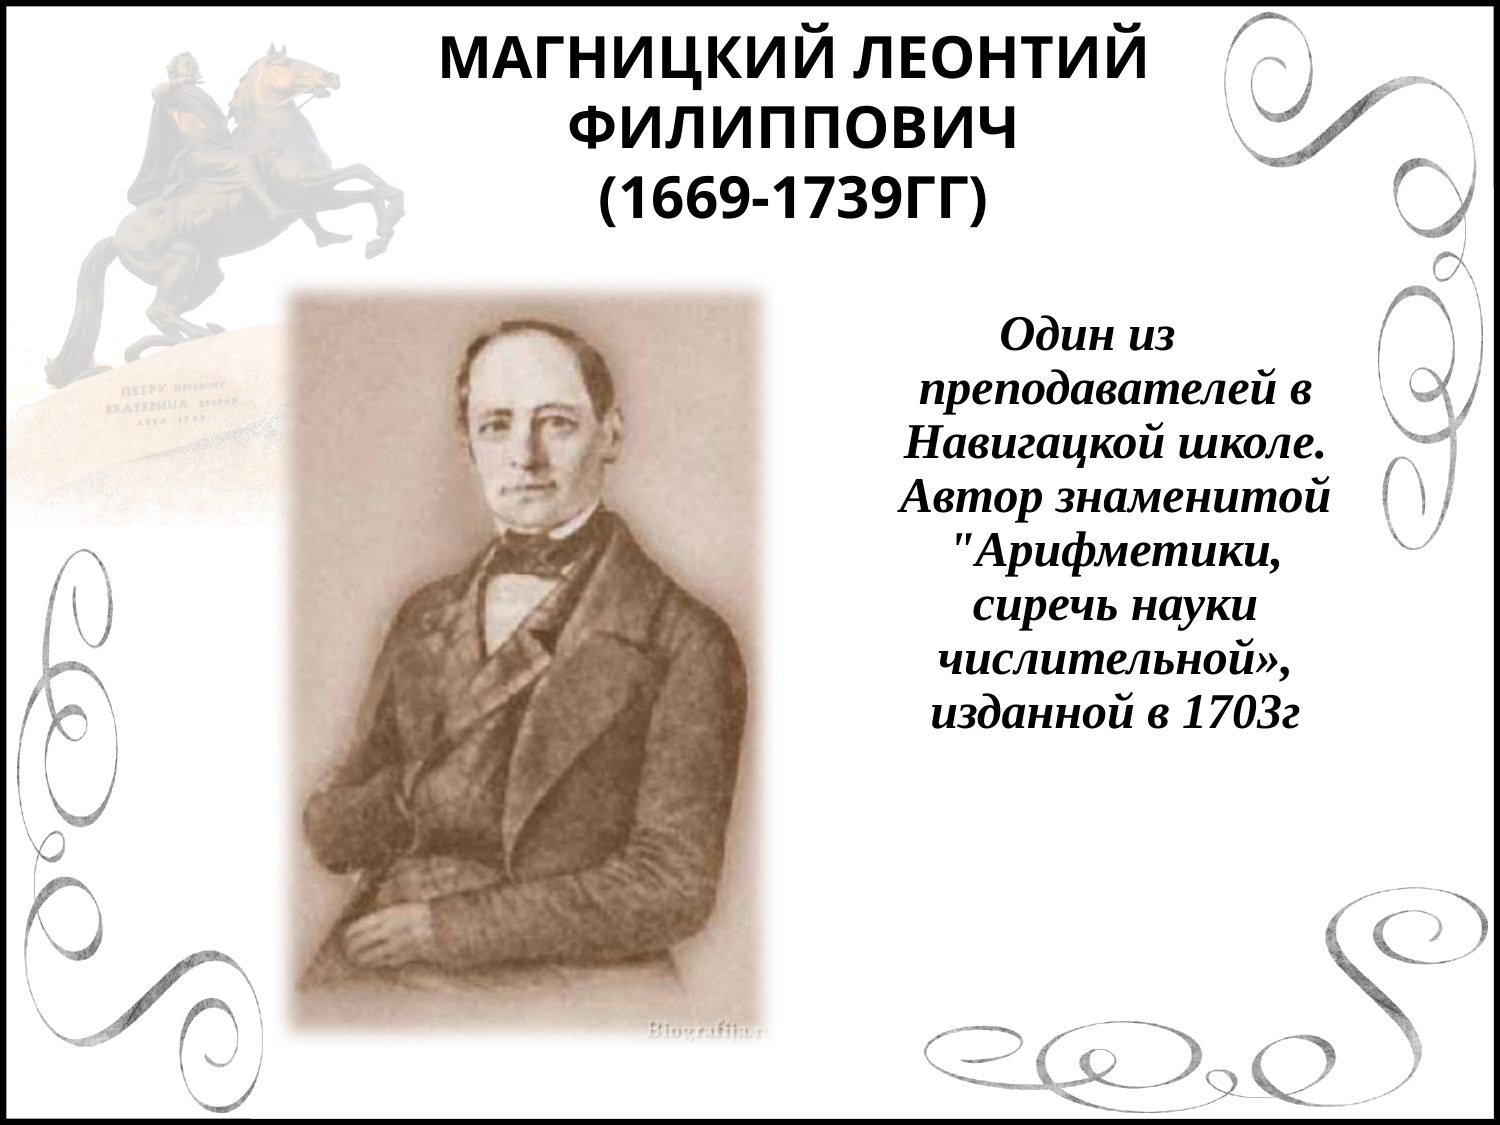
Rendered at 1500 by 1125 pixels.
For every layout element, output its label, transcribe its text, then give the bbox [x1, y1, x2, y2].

picture [0, 0, 779, 1051]
picture [16, 549, 263, 1113]
title Магницкий Леонтий Филиппович (1669-1739гг) [437, 37, 1219, 213]
picture [1224, 12, 1483, 551]
list Один из преподавателей в Навигацкой школе. Автор знаменитой "Арифметики, сиречь науки числительной», изданной в 1703г [812, 299, 1363, 1026]
picture [924, 887, 1488, 1113]
